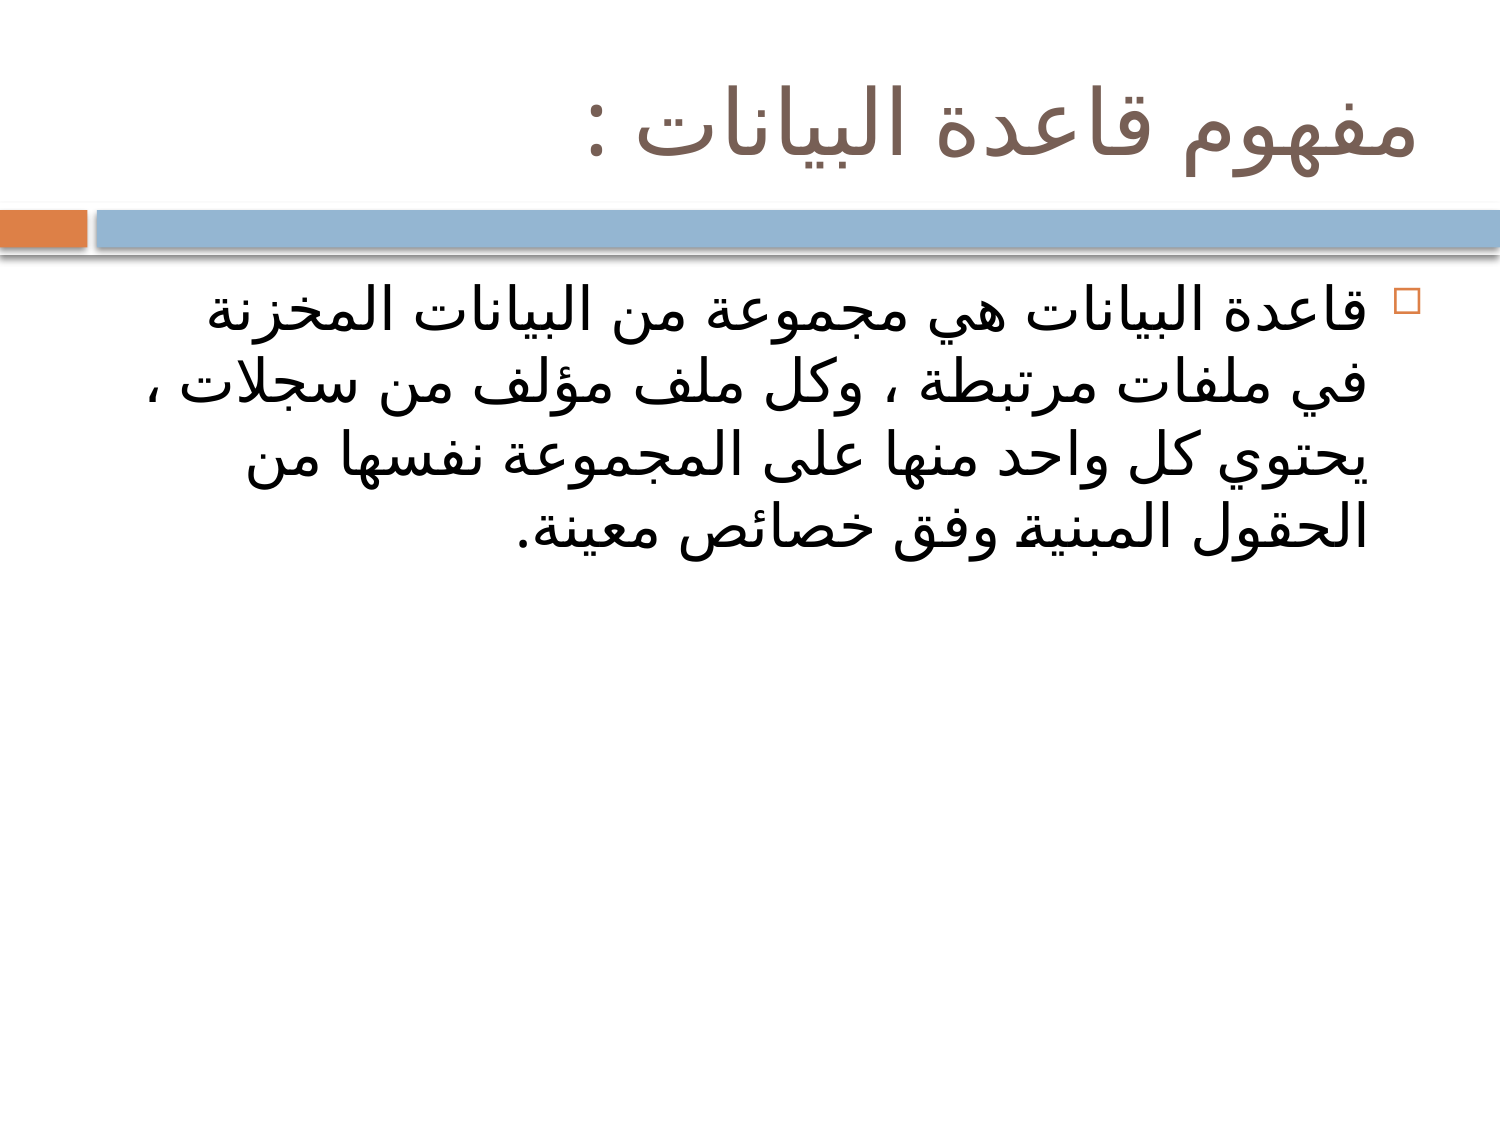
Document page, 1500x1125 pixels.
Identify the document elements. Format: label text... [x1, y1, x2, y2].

title مفهوم قاعدة البيانات : [100, 37, 1438, 200]
list قاعدة البيانات هي مجموعة من البيانات المخزنة في ملفات مرتبطة ، وكل ملف مؤلف من سجلات ، يحتوي كل واحد منها على المجموعة نفسها من الحقول المبنية وفق خصائص معينة. [100, 262, 1438, 1000]
